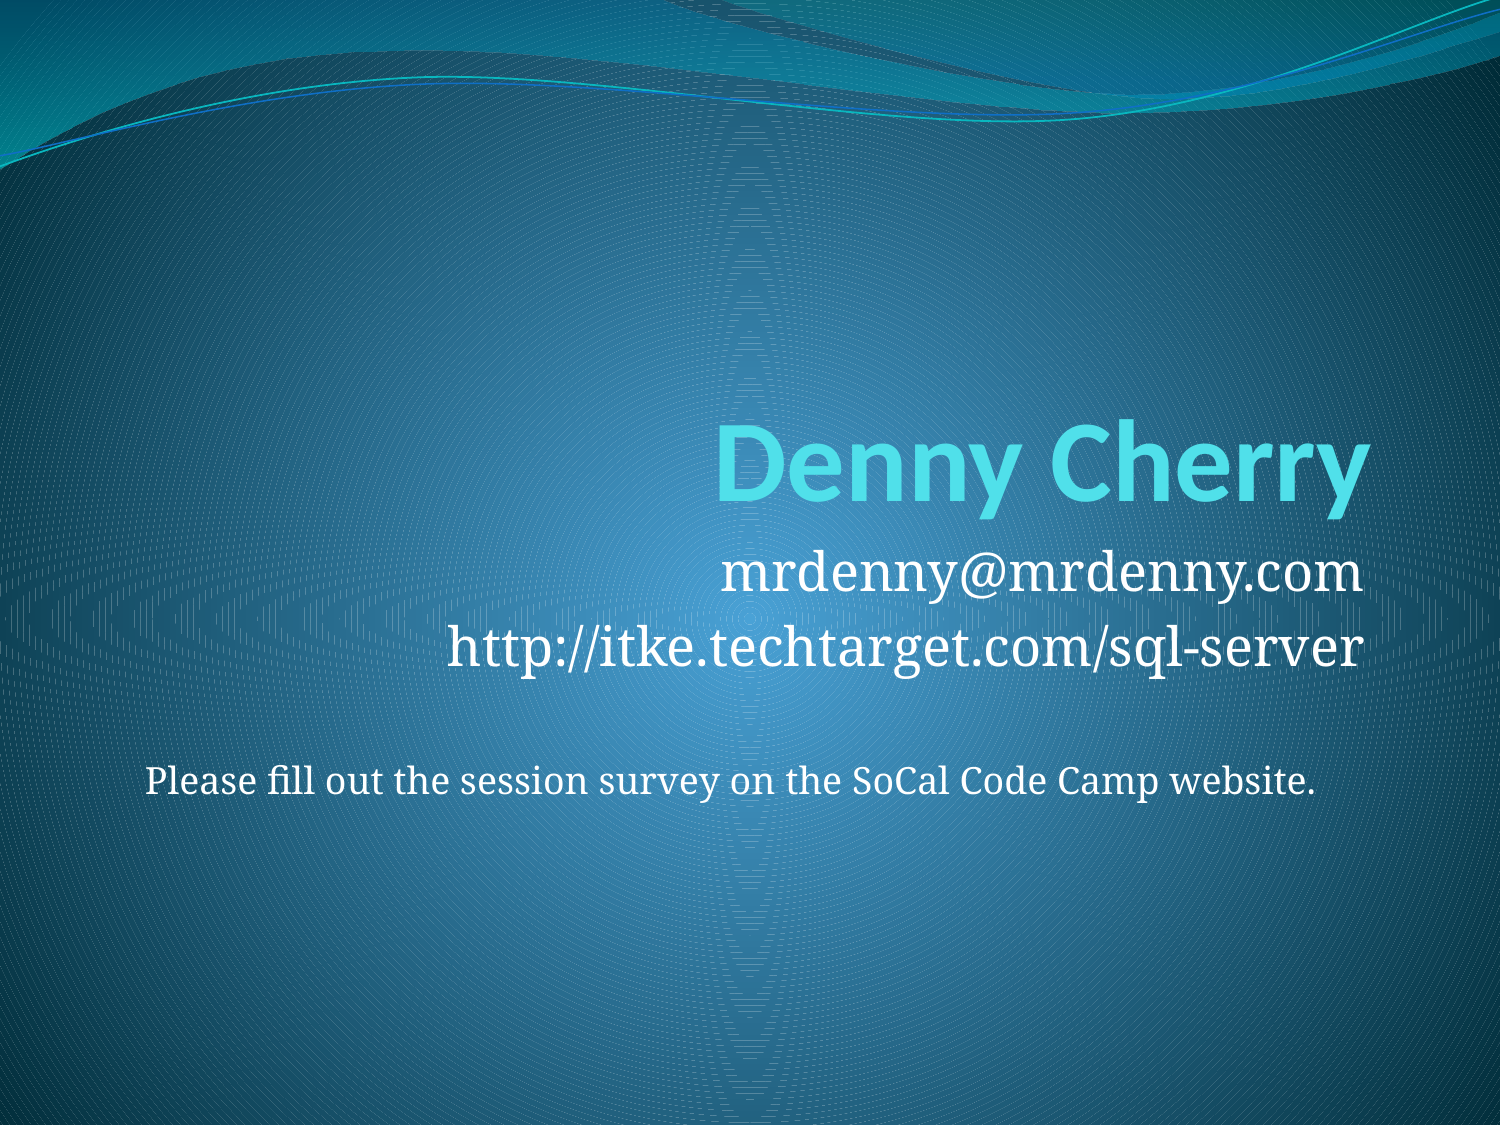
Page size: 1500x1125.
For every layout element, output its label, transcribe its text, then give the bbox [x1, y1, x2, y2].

title Denny Cherry [87, 224, 1376, 525]
subtitle mrdenny@mrdenny.com http://itke.techtarget.com/sql-server [87, 529, 1376, 725]
text_box Please fill out the session survey on the SoCal Code Camp website. [99, 749, 1363, 810]
